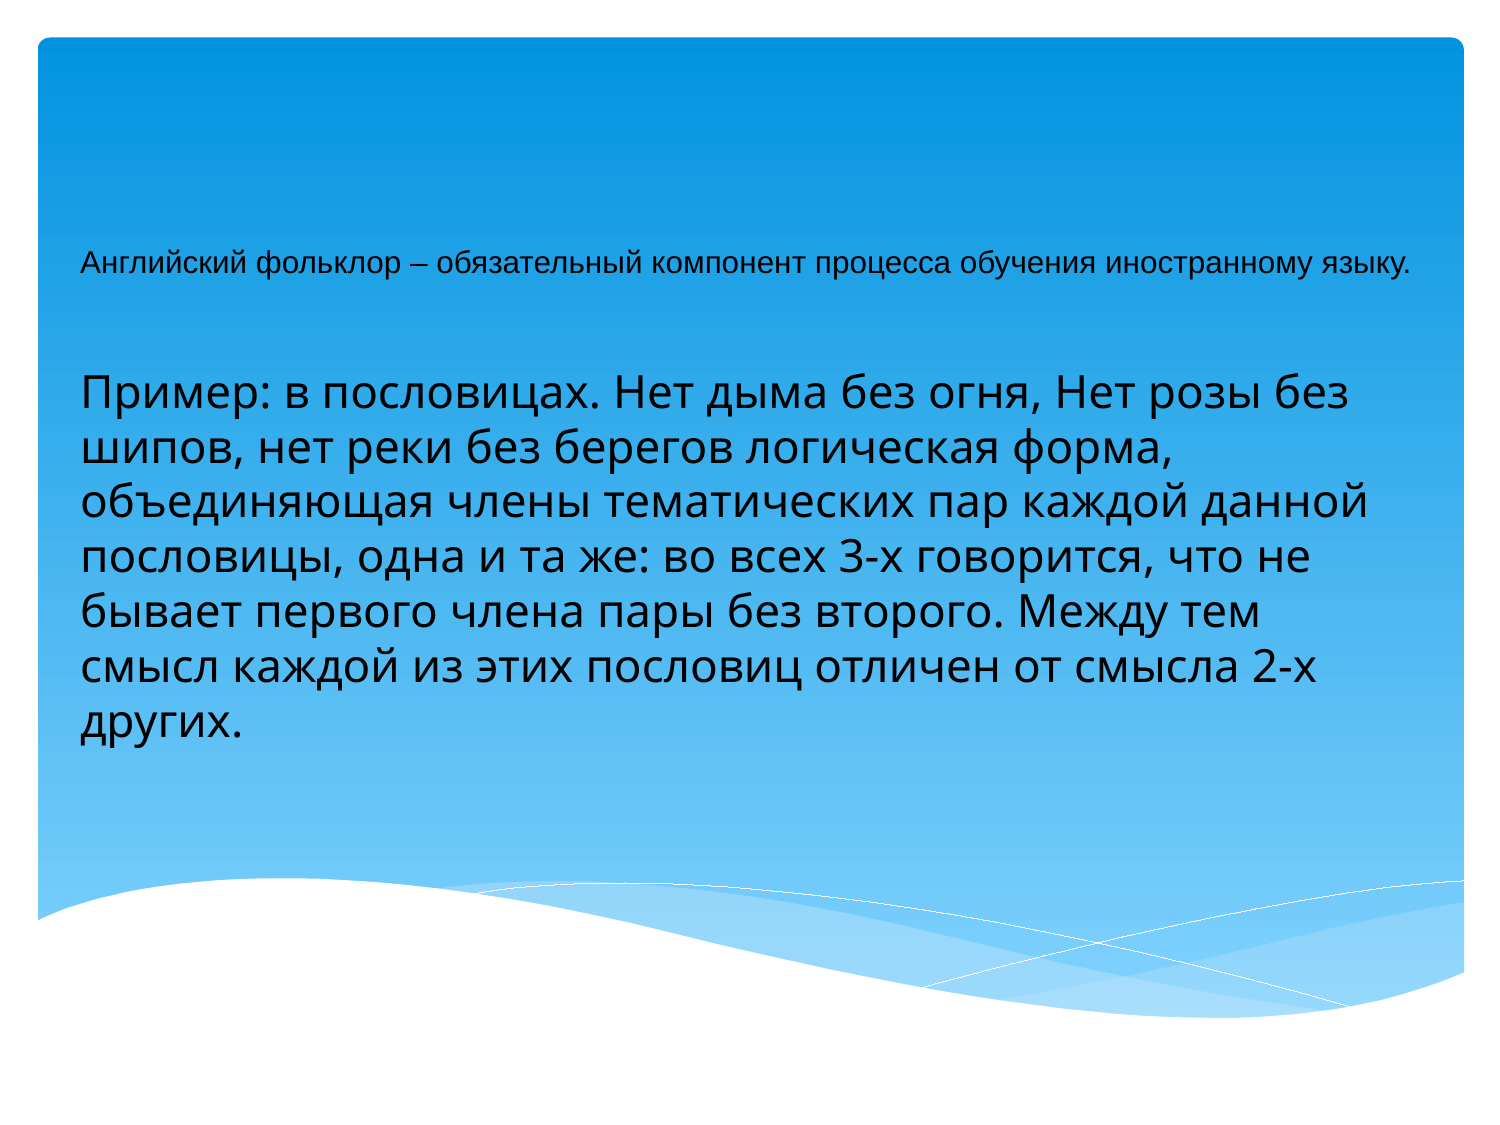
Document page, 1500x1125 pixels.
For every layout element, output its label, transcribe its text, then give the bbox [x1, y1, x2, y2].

subtitle Пример: в пословицах. Нет дыма без огня, Нет розы без шипов, нет реки без берегов логическая форма, объединяющая члены тематических пар каждой данной пословицы, одна и та же: во всех 3-х говорится, что не бывает первого члена пары без второго. Между тем смысл каждой из этих пословиц отличен от смысла 2-х других. [64, 290, 1428, 1093]
title Английский фольклор – обязательный компонент процесса обучения иностранному языку. [64, 137, 1428, 290]
